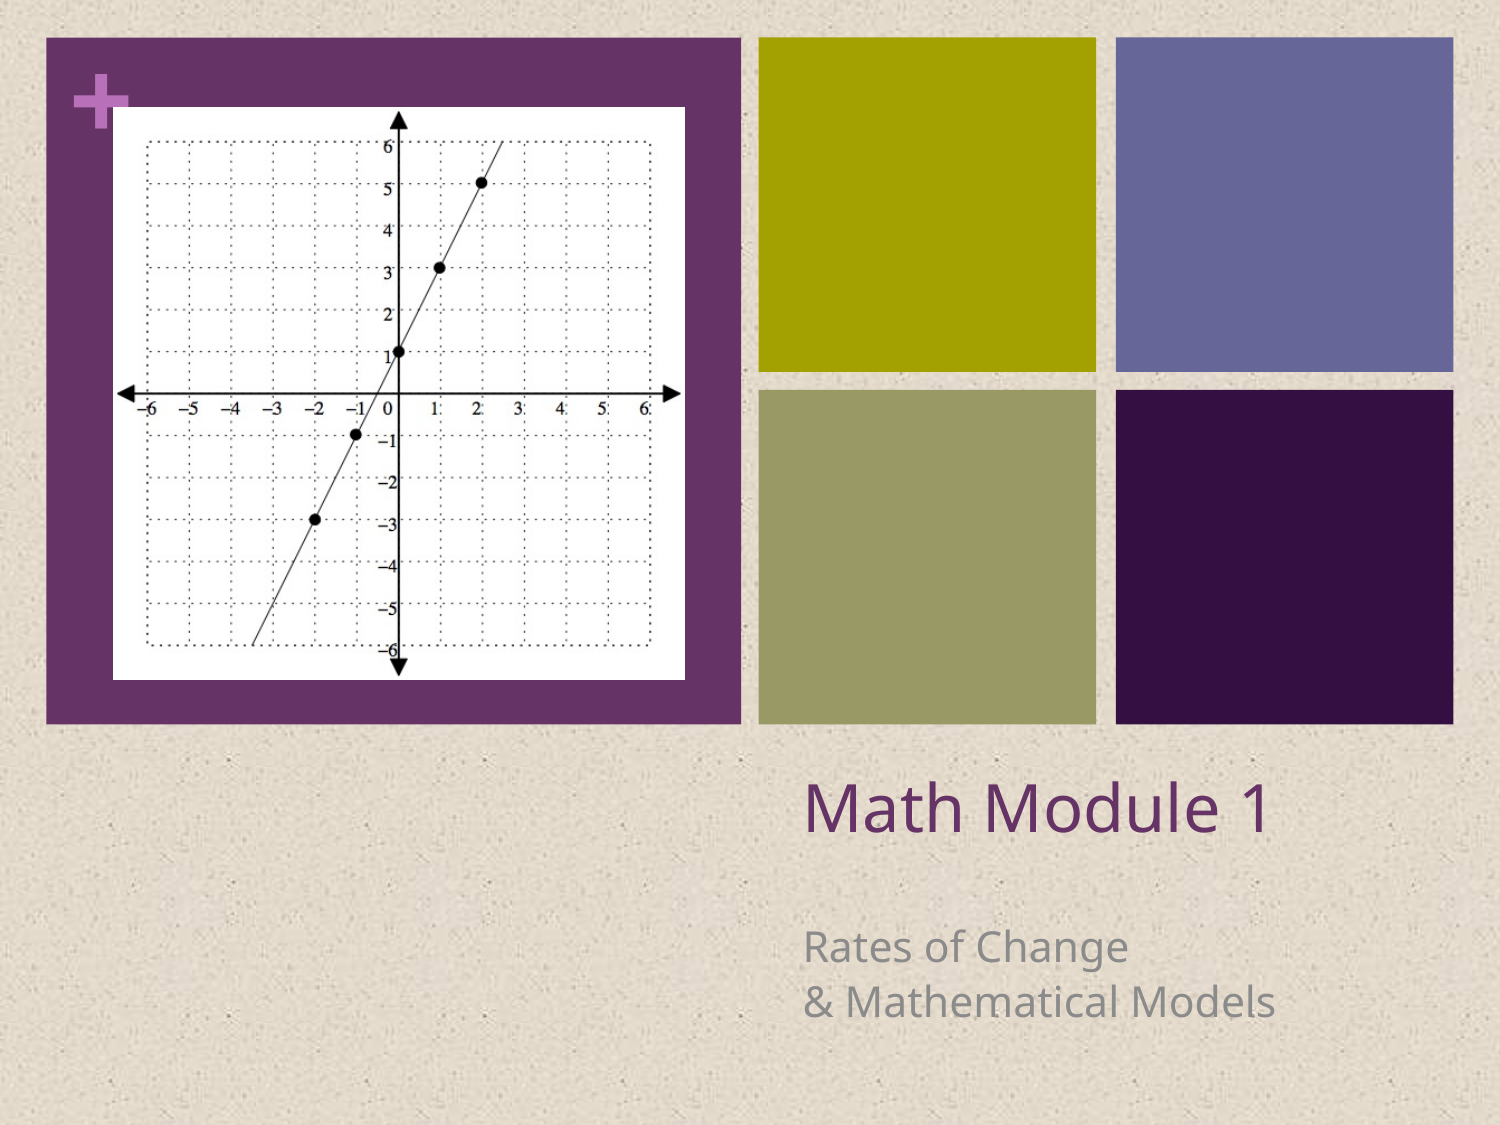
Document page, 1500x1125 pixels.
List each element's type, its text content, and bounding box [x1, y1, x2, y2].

subtitle Rates of Change & Mathematical Models [787, 912, 1450, 1036]
picture [0, 0, 1500, 1125]
title Math Module 1 [787, 758, 1450, 912]
